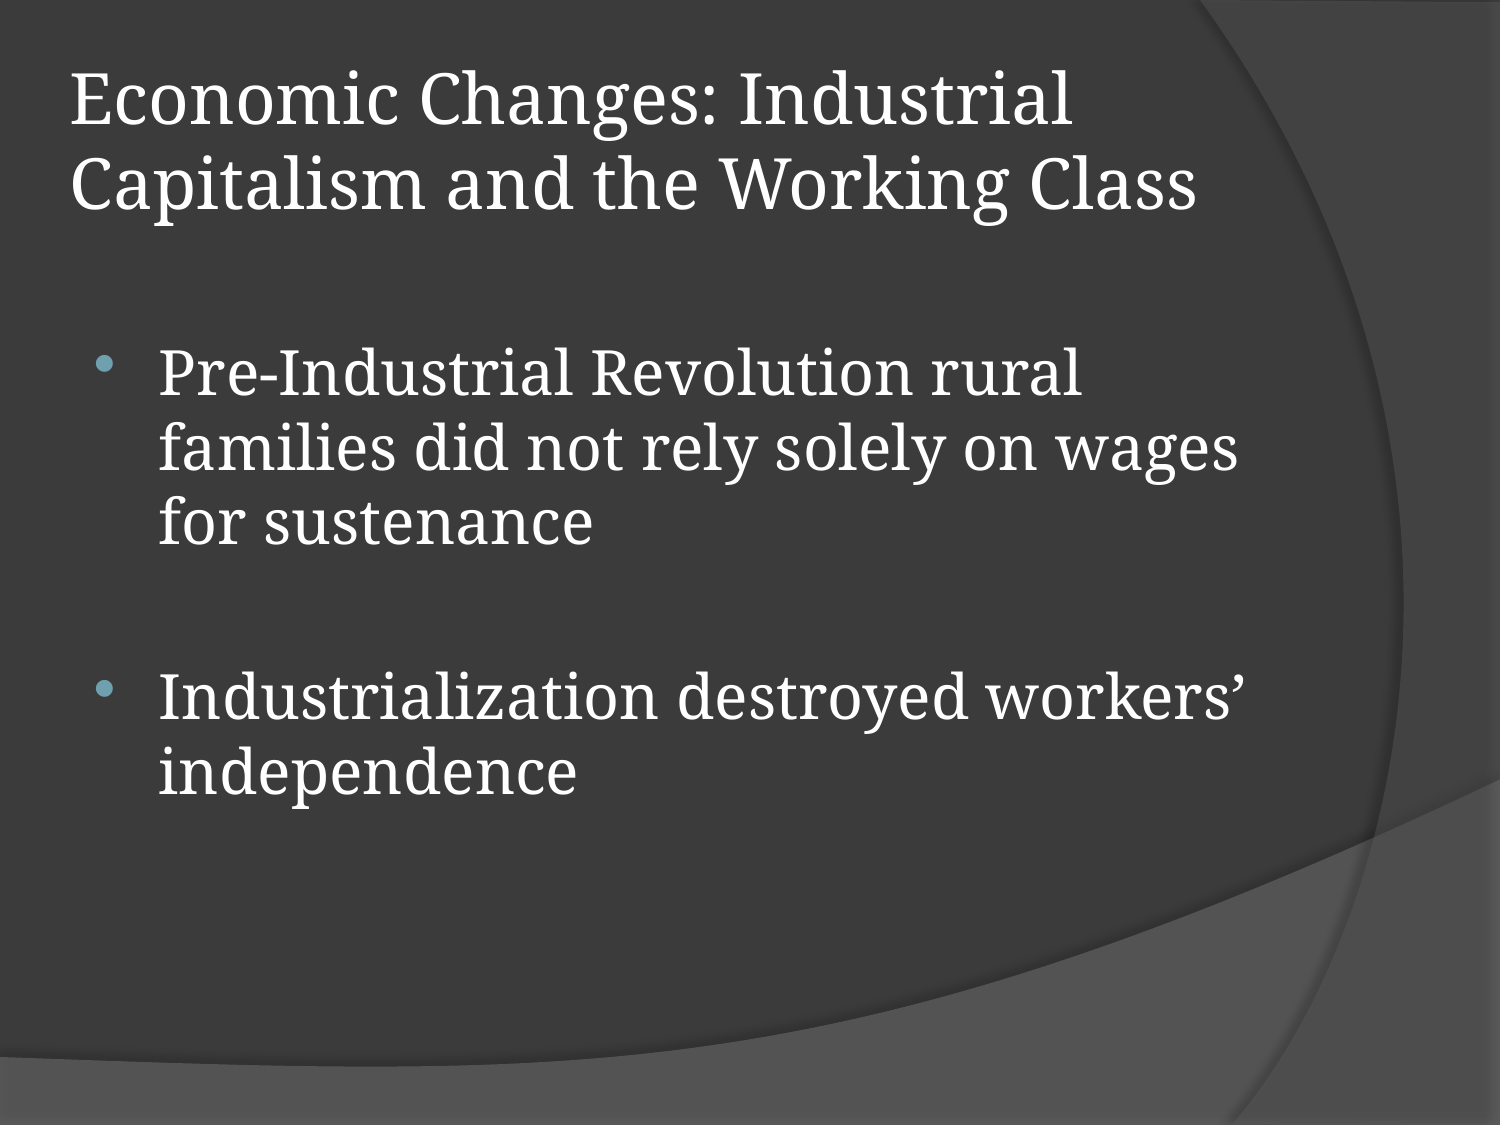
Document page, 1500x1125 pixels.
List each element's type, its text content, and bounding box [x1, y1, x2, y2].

list Pre-Industrial Revolution rural families did not rely solely on wages for sustenance Industrialization destroyed workers’ independence [75, 324, 1300, 1068]
title Economic Changes: Industrial Capitalism and the Working Class [62, 45, 1425, 233]
